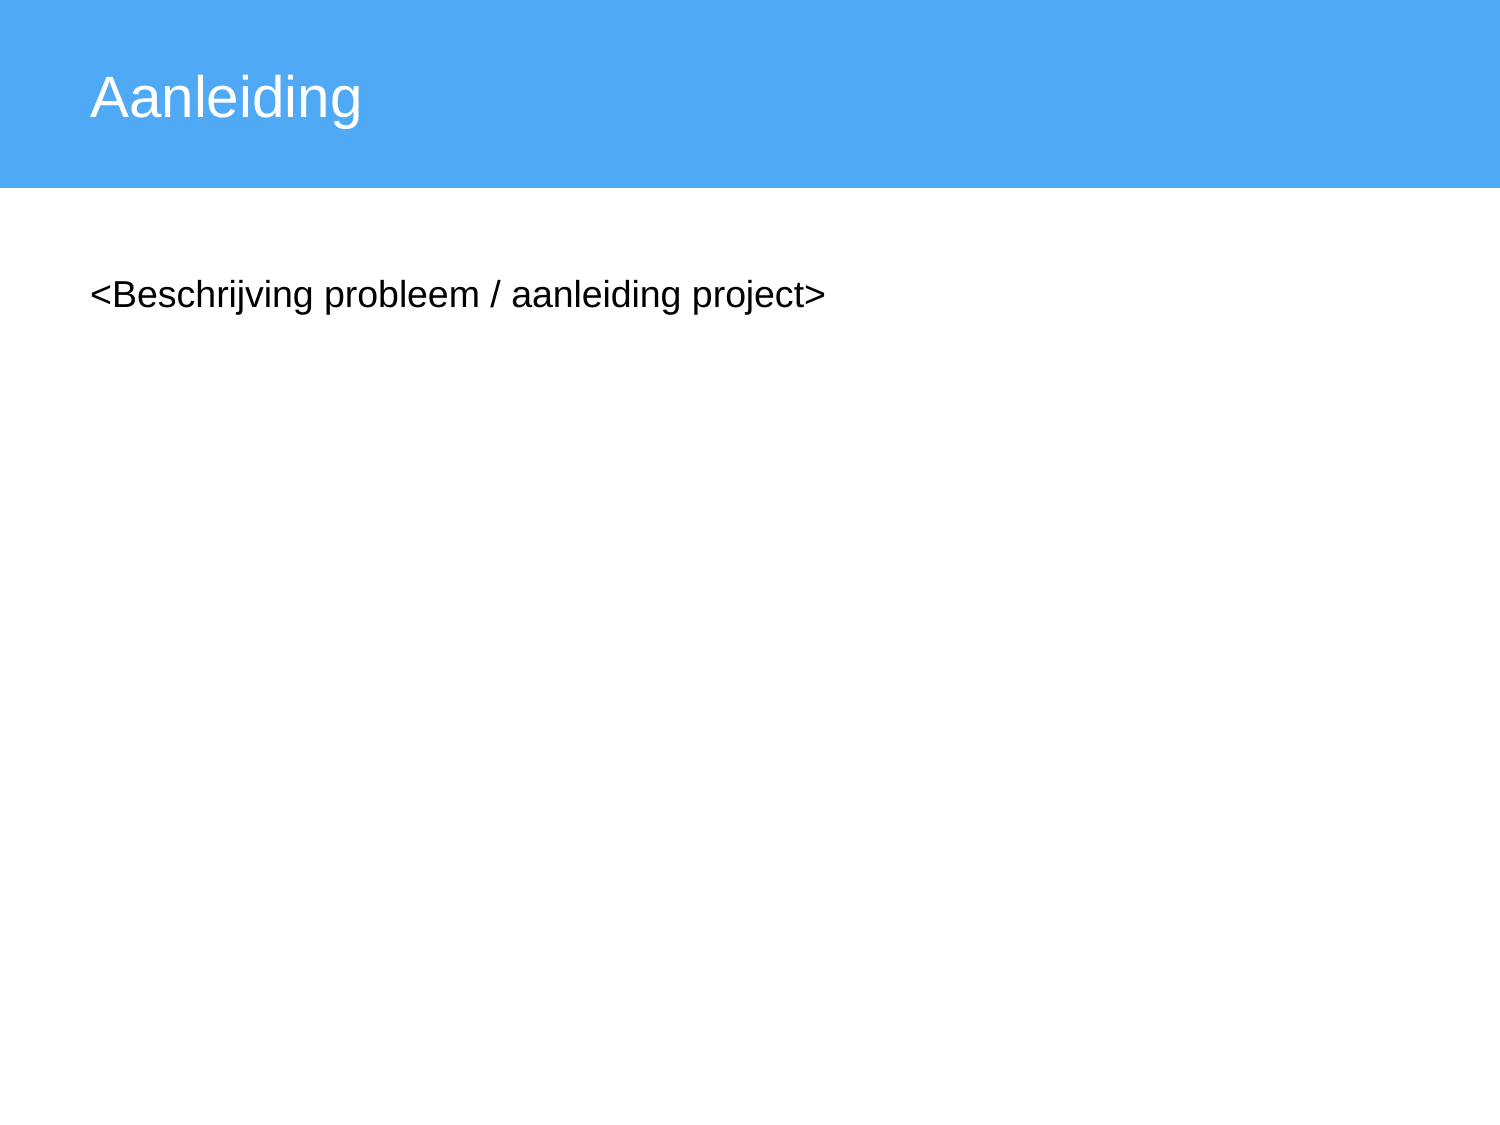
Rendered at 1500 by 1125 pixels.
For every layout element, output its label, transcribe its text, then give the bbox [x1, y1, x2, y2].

list Aanleiding [75, 51, 1436, 138]
list <Beschrijving probleem / aanleiding project> [75, 262, 1425, 1047]
